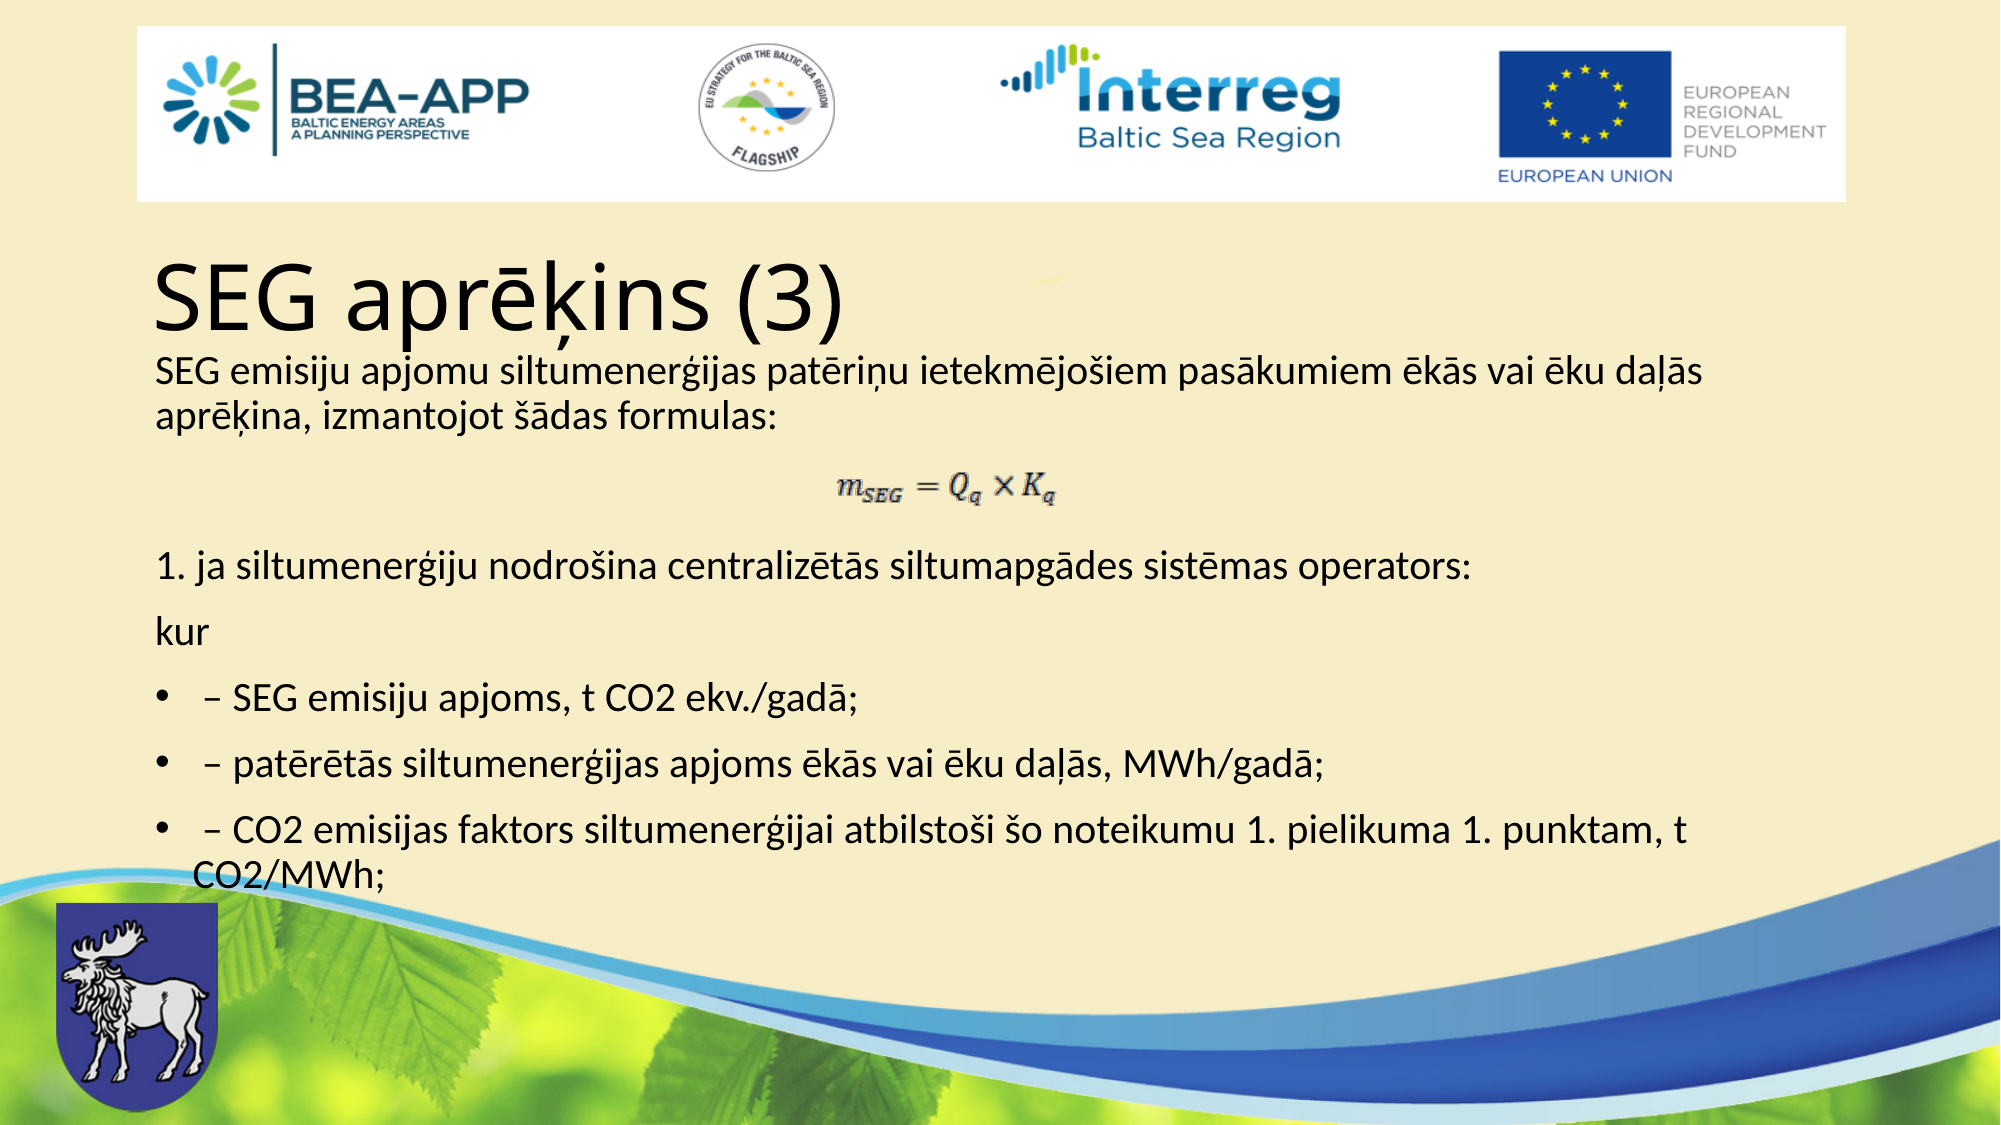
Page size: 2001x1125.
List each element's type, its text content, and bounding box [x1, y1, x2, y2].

title SEG aprēķins (3) [137, 192, 1863, 410]
list SEG emisiju apjomu siltumenerģijas patēriņu ietekmējošiem pasākumiem ēkās vai ēku daļās aprēķina, izmantojot šādas formulas: 1. ja siltumenerģiju nodrošina centralizētās siltumapgādes sistēmas operators: kur ‒ SEG emisiju apjoms, t CO2 ekv./gadā; ‒ patērētās siltumenerģijas apjoms ēkās vai ēku daļās, MWh/gadā; ‒ CO2 emisijas faktors siltumenerģijai atbilstoši šo noteikumu 1. pielikuma 1. punktam, t CO2/MWh; [140, 341, 1842, 1113]
picture [0, 0, 2001, 1125]
